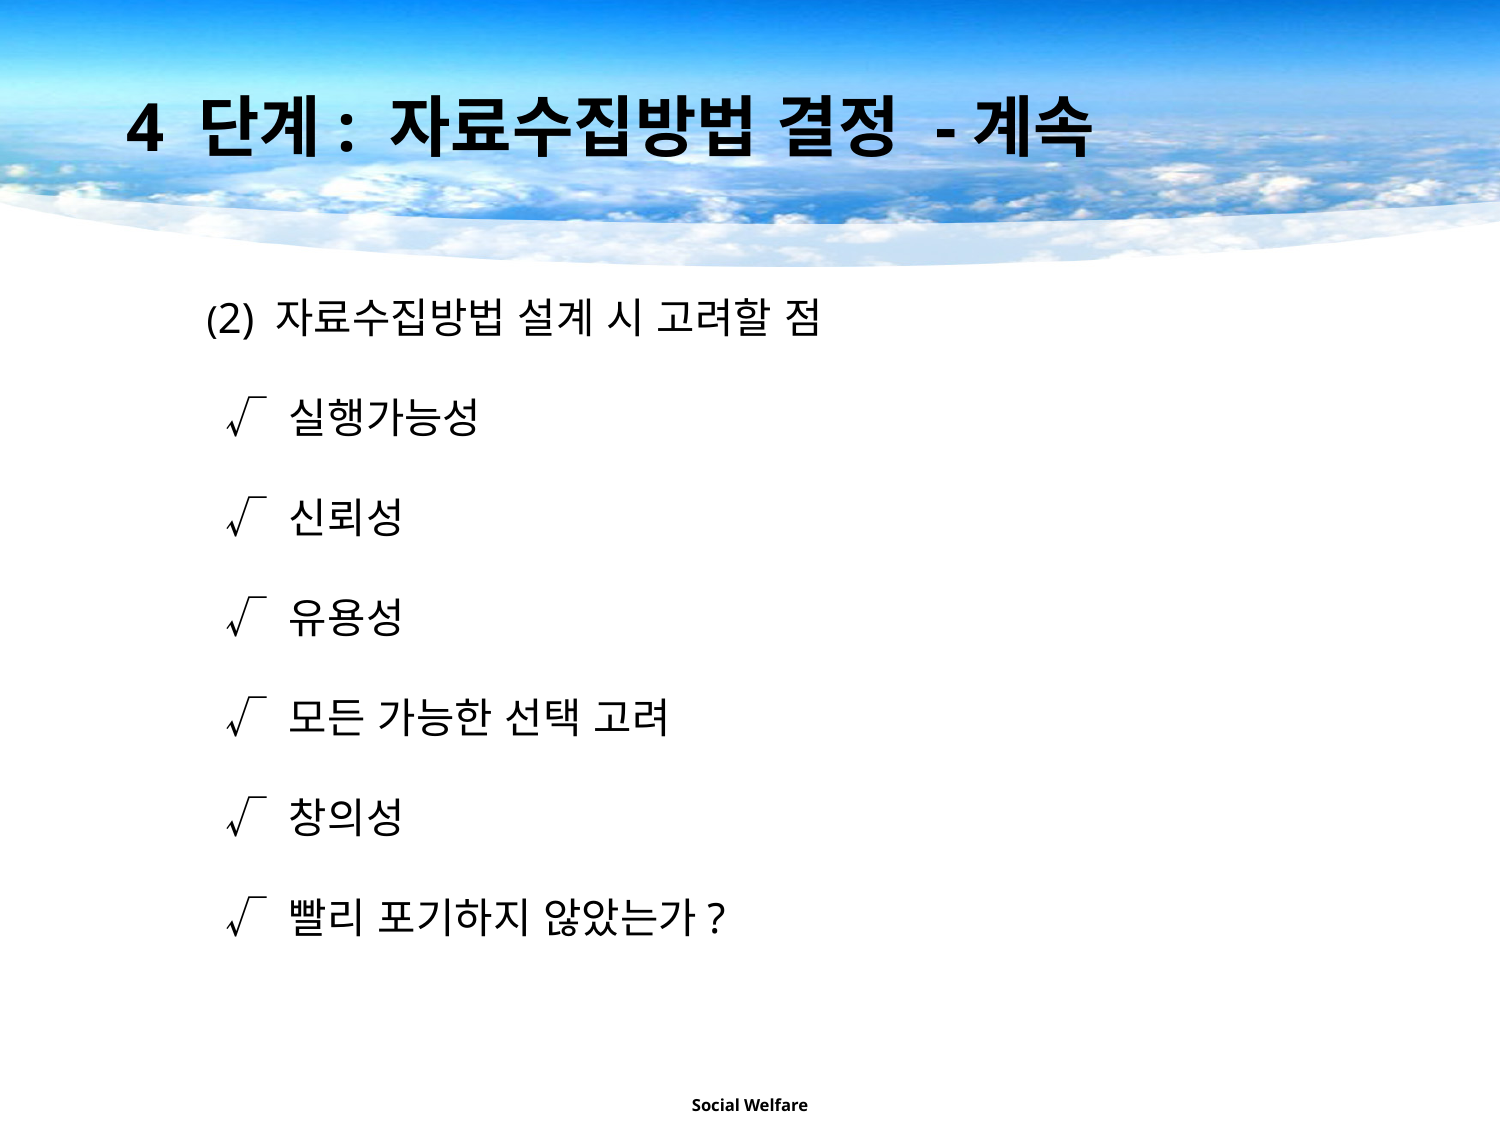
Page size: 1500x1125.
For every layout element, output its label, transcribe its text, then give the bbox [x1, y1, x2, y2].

text_box 4 단계: 자료수집방법 결정 -계속 [112, 77, 1217, 173]
picture [0, 0, 1500, 1061]
text_box (2) 자료수집방법 설계 시 고려할 점 √ 실행가능성 √ 신뢰성 √ 유용성 √ 모든 가능한 선택 고려 √ 창의성 √ 빨리 포기하지 않았는가? [135, 239, 1447, 950]
